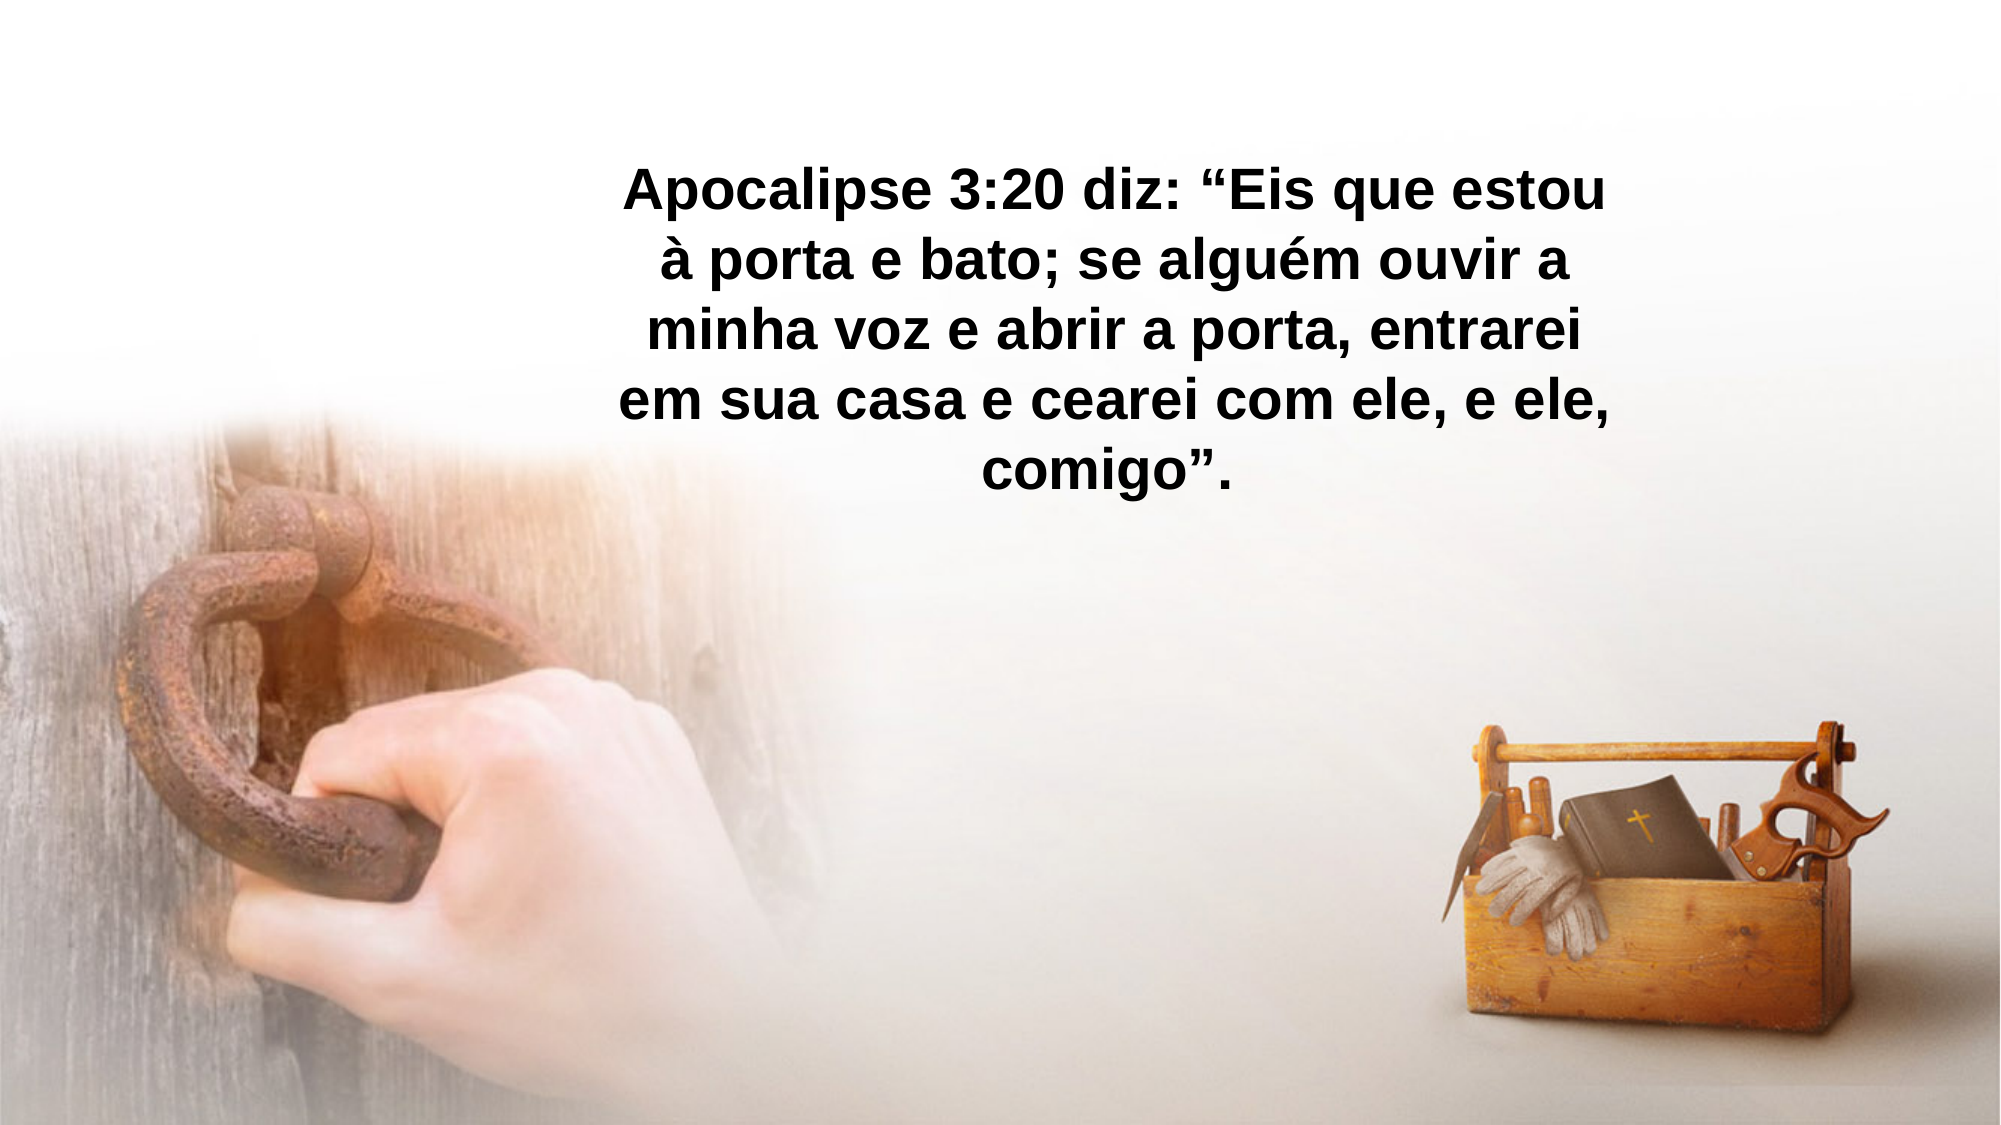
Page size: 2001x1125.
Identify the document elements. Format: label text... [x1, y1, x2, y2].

text_box Apocalipse 3:20 diz: “Eis que estou à porta e bato; se alguém ouvir a minha voz e abrir a porta, entrarei em sua casa e cearei com ele, e ele, comigo”. [584, 143, 1647, 509]
picture [0, 0, 2001, 1125]
